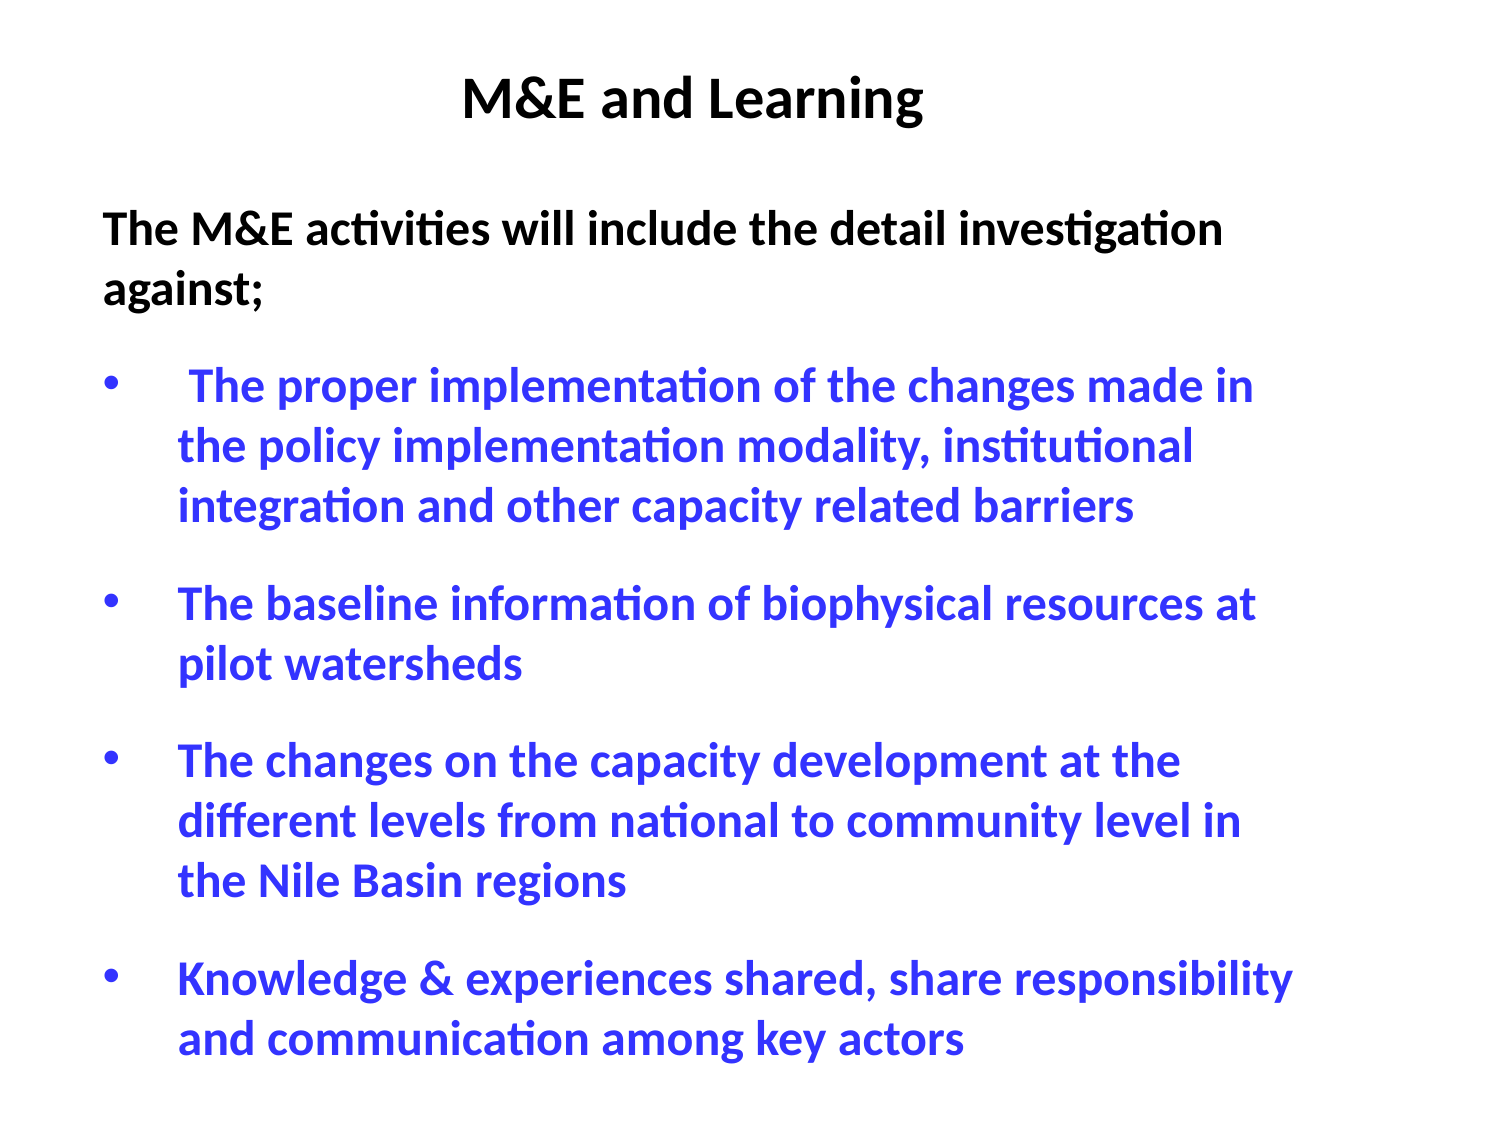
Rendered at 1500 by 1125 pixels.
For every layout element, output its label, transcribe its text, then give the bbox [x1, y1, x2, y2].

subtitle The M&E activities will include the detail investigation against; The proper implementation of the changes made in the policy implementation modality, institutional integration and other capacity related barriers The baseline information of biophysical resources at pilot watersheds The changes on the capacity development at the different levels from national to community level in the Nile Basin regions Knowledge & experiences shared, share responsibility and communication among key actors [87, 187, 1325, 1088]
title M&E and Learning [62, 50, 1338, 138]
